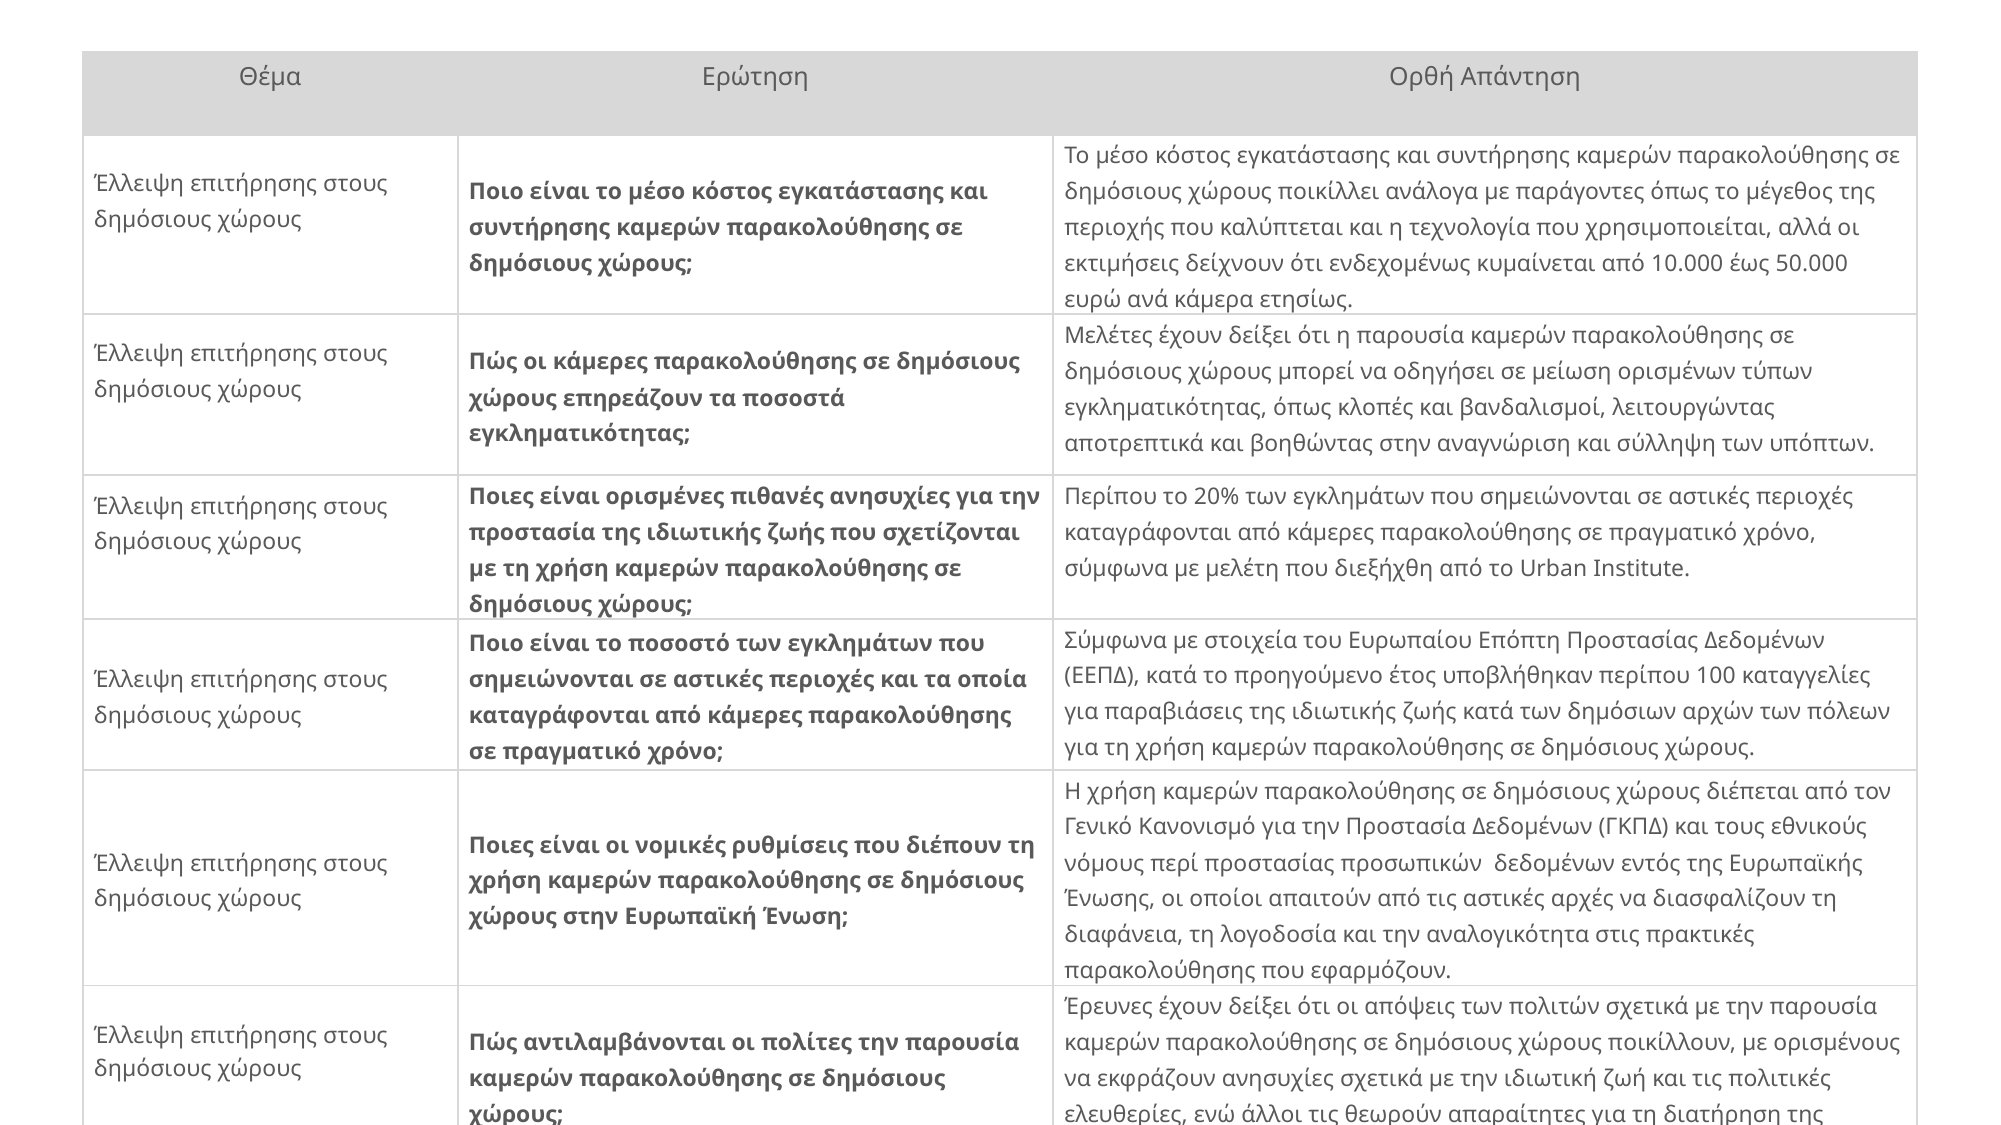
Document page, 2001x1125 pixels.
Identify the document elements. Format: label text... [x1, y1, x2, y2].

table_cell Περίπου το 20% των εγκλημάτων που σημειώνονται σε αστικές περιοχές καταγράφονται από κάμερες παρακολούθησης σε πραγματικό χρόνο, σύμφωνα με μελέτη που διεξήχθη από το Urban Institute. [1054, 476, 1916, 618]
table_cell Το μέσο κόστος εγκατάστασης και συντήρησης καμερών παρακολούθησης σε δημόσιους χώρους ποικίλλει ανάλογα με παράγοντες όπως το μέγεθος της περιοχής που καλύπτεται και η τεχνολογία που χρησιμοποιείται, αλλά οι εκτιμήσεις δείχνουν ότι ενδεχομένως κυμαίνεται από 10.000 έως 50.000 ευρώ ανά κάμερα ετησίως. [1054, 136, 1916, 313]
table_header Ερώτηση [459, 53, 1052, 134]
table_cell Ποιο είναι το μέσο κόστος εγκατάστασης και συντήρησης καμερών παρακολούθησης σε δημόσιους χώρους; [459, 136, 1052, 313]
table_cell Πώς αντιλαμβάνονται οι πολίτες την παρουσία καμερών παρακολούθησης σε δημόσιους χώρους; [459, 986, 1052, 1125]
table_cell Έλλειψη επιτήρησης στους δημόσιους χώρους [84, 476, 457, 618]
table_cell Ποιες είναι οι νομικές ρυθμίσεις που διέπουν τη χρήση καμερών παρακολούθησης σε δημόσιους χώρους στην Ευρωπαϊκή Ένωση; [459, 771, 1052, 985]
table_cell Έλλειψη επιτήρησης στους δημόσιους χώρους [84, 136, 457, 313]
table_cell Ποιες είναι ορισμένες πιθανές ανησυχίες για την προστασία της ιδιωτικής ζωής που σχετίζονται με τη χρήση καμερών παρακολούθησης σε δημόσιους χώρους; [459, 476, 1052, 618]
table_cell Έλλειψη επιτήρησης στους δημόσιους χώρους [84, 620, 457, 769]
table_header Θέμα [84, 53, 457, 134]
table_cell Πώς οι κάμερες παρακολούθησης σε δημόσιους χώρους επηρεάζουν τα ποσοστά εγκληματικότητας; [459, 315, 1052, 474]
table_cell Σύμφωνα με στοιχεία του Ευρωπαίου Επόπτη Προστασίας Δεδομένων (ΕΕΠΔ), κατά το προηγούμενο έτος υποβλήθηκαν περίπου 100 καταγγελίες για παραβιάσεις της ιδιωτικής ζωής κατά των δημόσιων αρχών των πόλεων για τη χρήση καμερών παρακολούθησης σε δημόσιους χώρους. [1054, 620, 1916, 769]
table_header Ορθή Απάντηση [1054, 53, 1916, 134]
table_cell Έλλειψη επιτήρησης στους δημόσιους χώρους [84, 986, 457, 1125]
table_cell Έρευνες έχουν δείξει ότι οι απόψεις των πολιτών σχετικά με την παρουσία καμερών παρακολούθησης σε δημόσιους χώρους ποικίλλουν, με ορισμένους να εκφράζουν ανησυχίες σχετικά με την ιδιωτική ζωή και τις πολιτικές ελευθερίες, ενώ άλλοι τις θεωρούν απαραίτητες για τη διατήρηση της δημόσιας ασφάλειας. [1054, 986, 1916, 1125]
table_cell Ποιο είναι το ποσοστό των εγκλημάτων που σημειώνονται σε αστικές περιοχές και τα οποία καταγράφονται από κάμερες παρακολούθησης σε πραγματικό χρόνο; [459, 620, 1052, 769]
table_cell Έλλειψη επιτήρησης στους δημόσιους χώρους [84, 315, 457, 474]
table_cell Η χρήση καμερών παρακολούθησης σε δημόσιους χώρους διέπεται από τον Γενικό Κανονισμό για την Προστασία Δεδομένων (ΓΚΠΔ) και τους εθνικούς νόμους περί προστασίας προσωπικών δεδομένων εντός της Ευρωπαϊκής Ένωσης, οι οποίοι απαιτούν από τις αστικές αρχές να διασφαλίζουν τη διαφάνεια, τη λογοδοσία και την αναλογικότητα στις πρακτικές παρακολούθησης που εφαρμόζουν. [1054, 771, 1916, 985]
table_cell Έλλειψη επιτήρησης στους δημόσιους χώρους [84, 771, 457, 985]
table_cell Μελέτες έχουν δείξει ότι η παρουσία καμερών παρακολούθησης σε δημόσιους χώρους μπορεί να οδηγήσει σε μείωση ορισμένων τύπων εγκληματικότητας, όπως κλοπές και βανδαλισμοί, λειτουργώντας αποτρεπτικά και βοηθώντας στην αναγνώριση και σύλληψη των υπόπτων. [1054, 315, 1916, 474]
